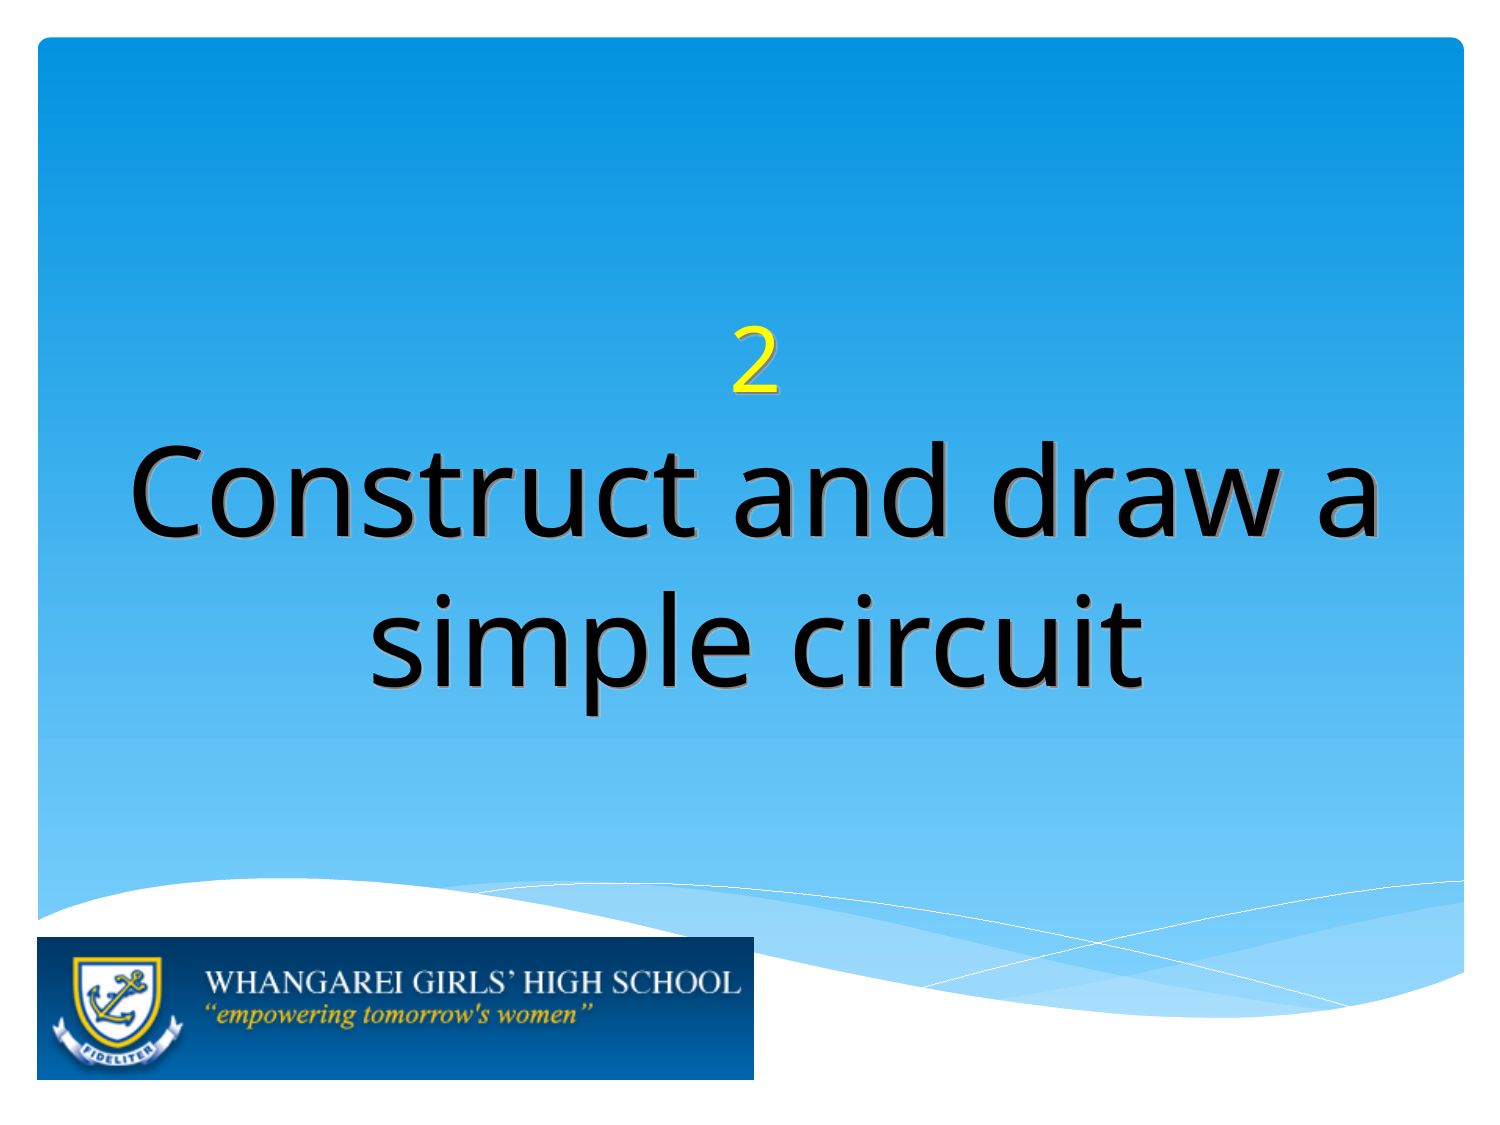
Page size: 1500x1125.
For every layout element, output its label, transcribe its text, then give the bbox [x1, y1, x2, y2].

text_box 2 Construct and draw a simple circuit [74, 99, 1438, 913]
picture [37, 937, 754, 1080]
